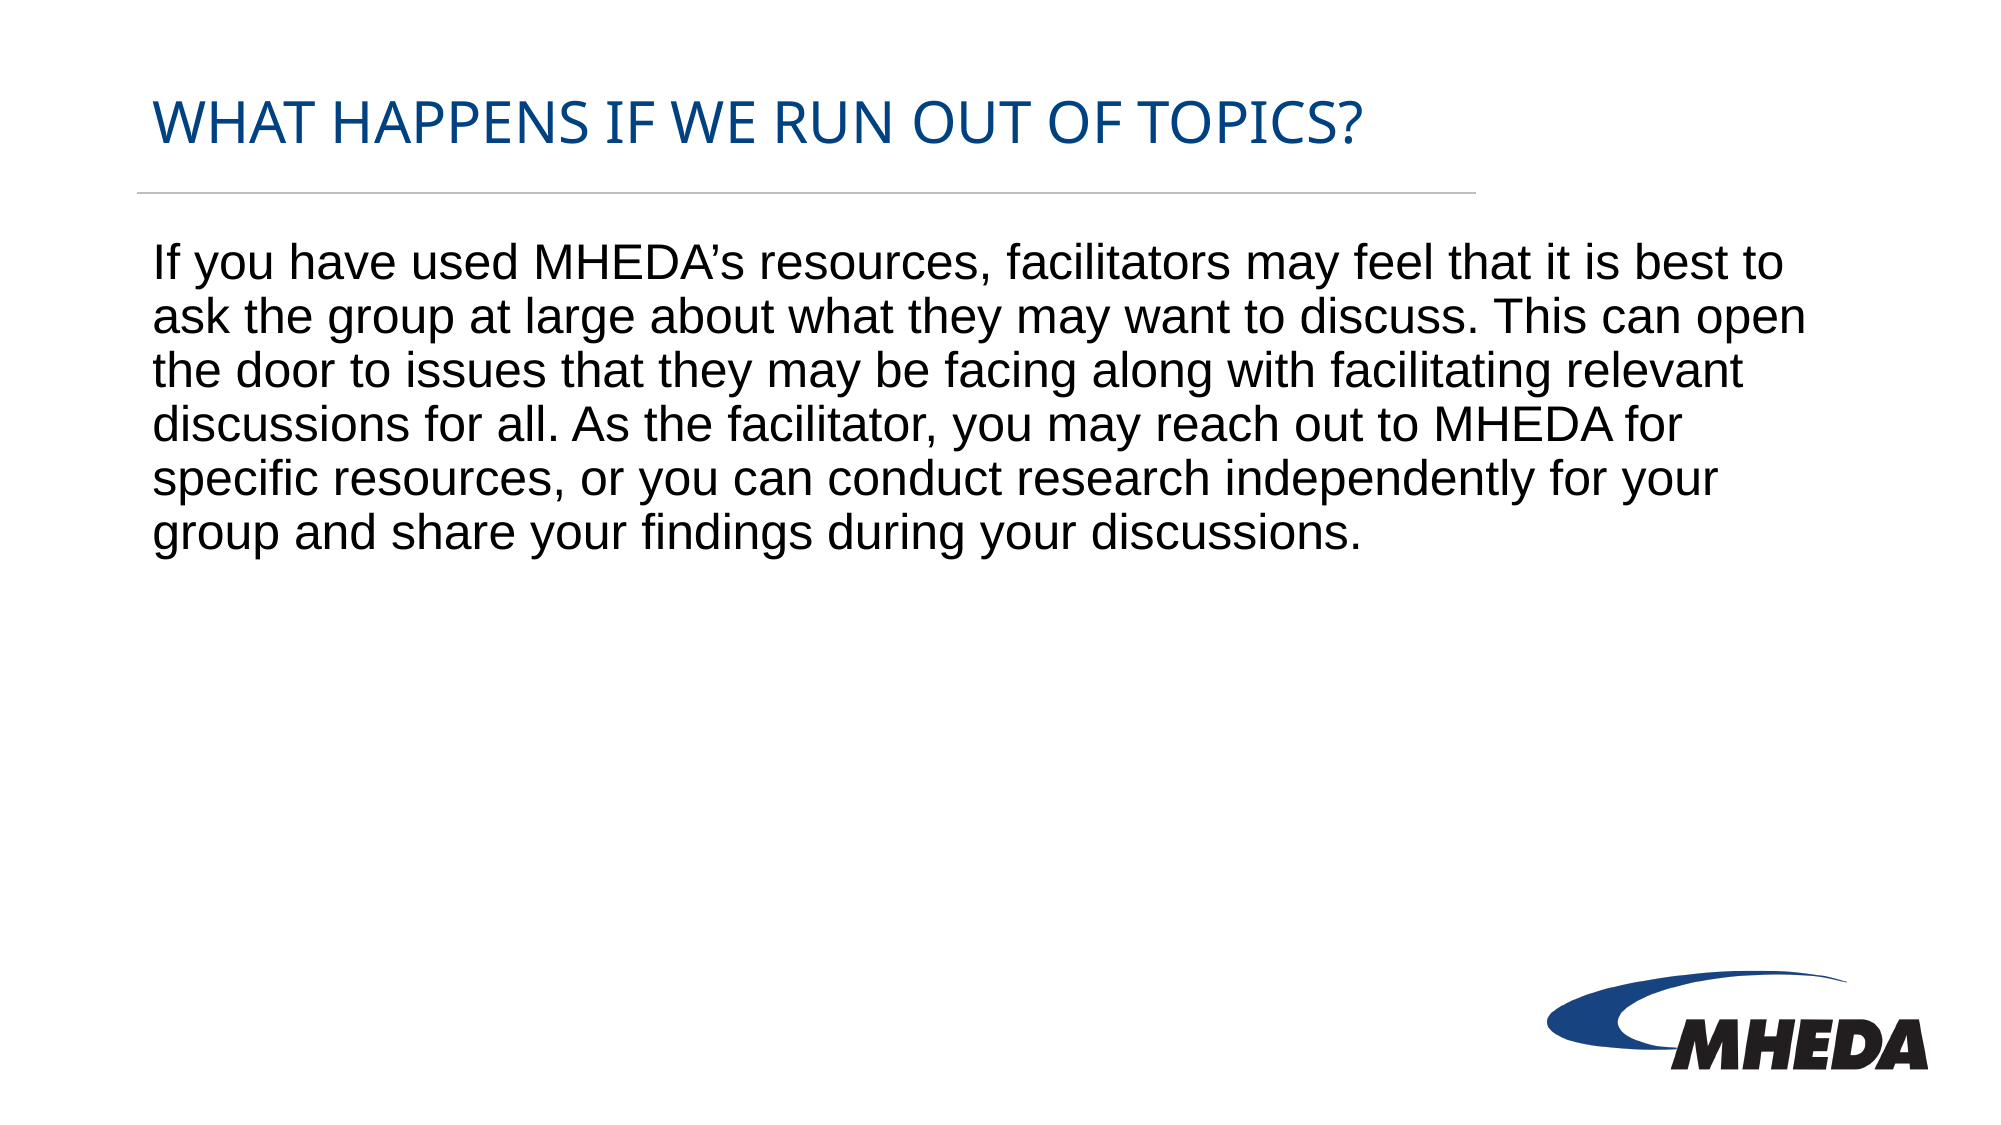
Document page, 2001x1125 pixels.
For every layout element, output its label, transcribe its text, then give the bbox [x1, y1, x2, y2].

list If you have used MHEDA’s resources, facilitators may feel that it is best to ask the group at large about what they may want to discuss. This can open the door to issues that they may be facing along with facilitating relevant discussions for all. As the facilitator, you may reach out to MHEDA for specific resources, or you can conduct research independently for your group and share your findings during your discussions. [137, 228, 1863, 943]
title What happens if we run out of topics? [137, 59, 1863, 190]
picture [1546, 970, 1930, 1070]
